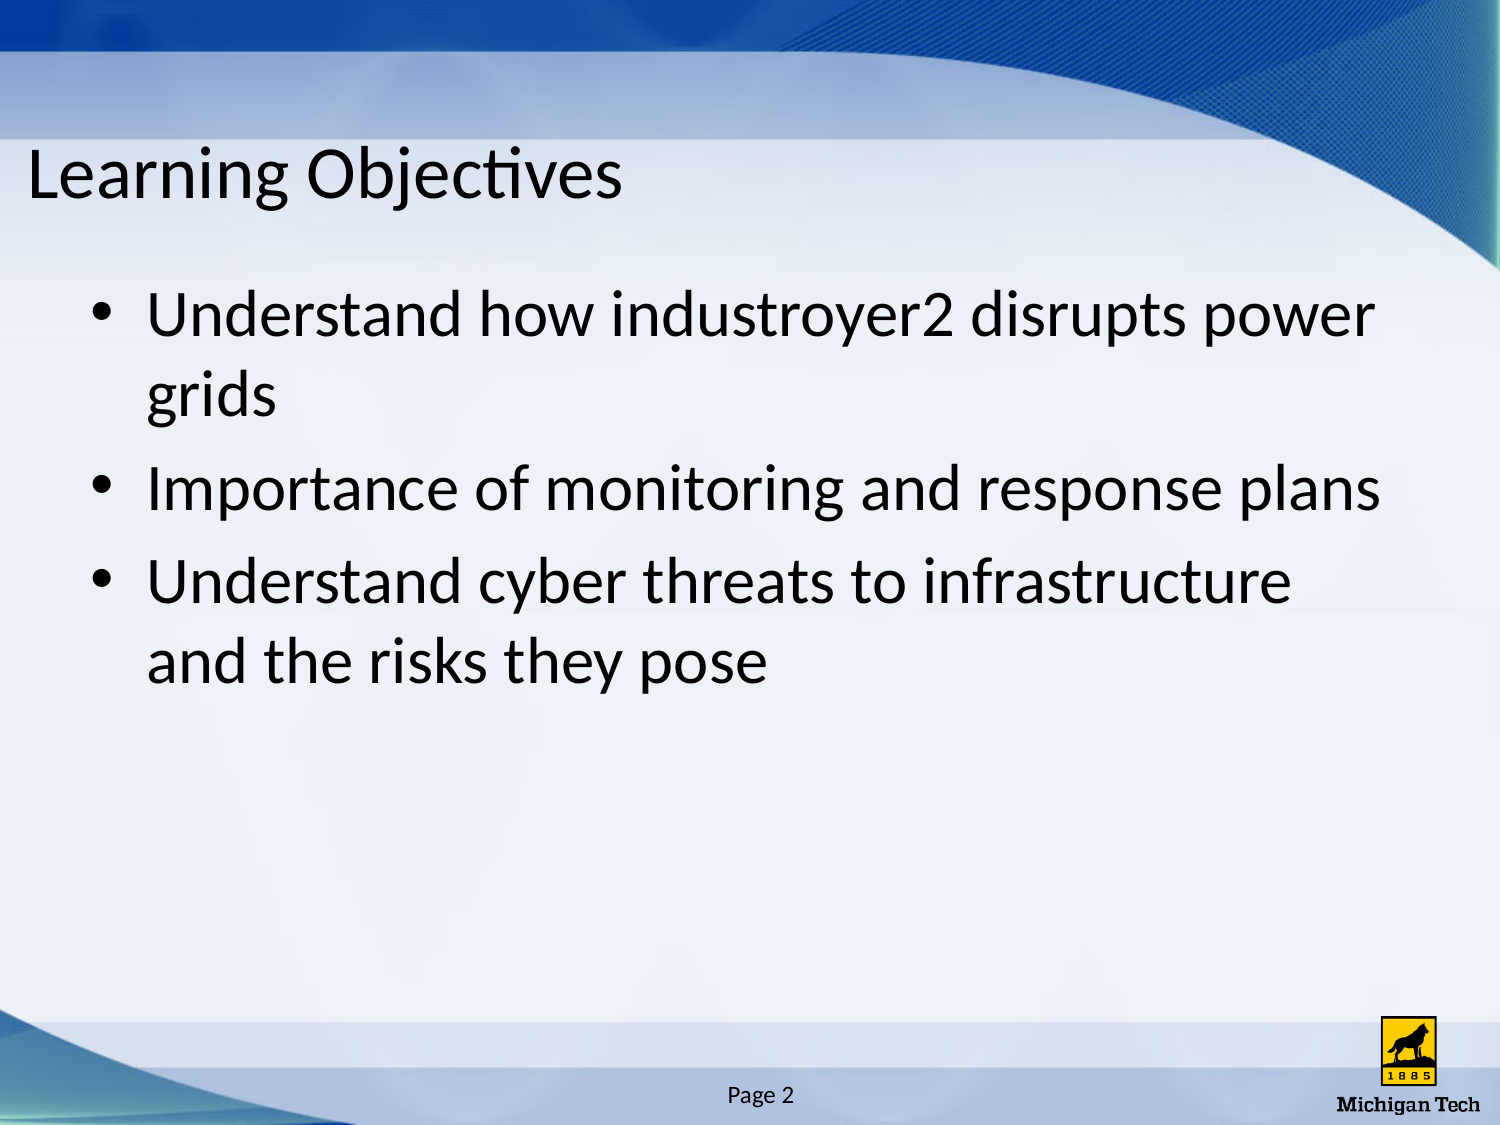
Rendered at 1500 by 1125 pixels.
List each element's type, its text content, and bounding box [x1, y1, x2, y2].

picture [0, 0, 1500, 1125]
title Learning Objectives [12, 75, 1263, 263]
list Understand how industroyer2 disrupts power grids Importance of monitoring and response plans Understand cyber threats to infrastructure and the risks they pose [75, 262, 1425, 1063]
